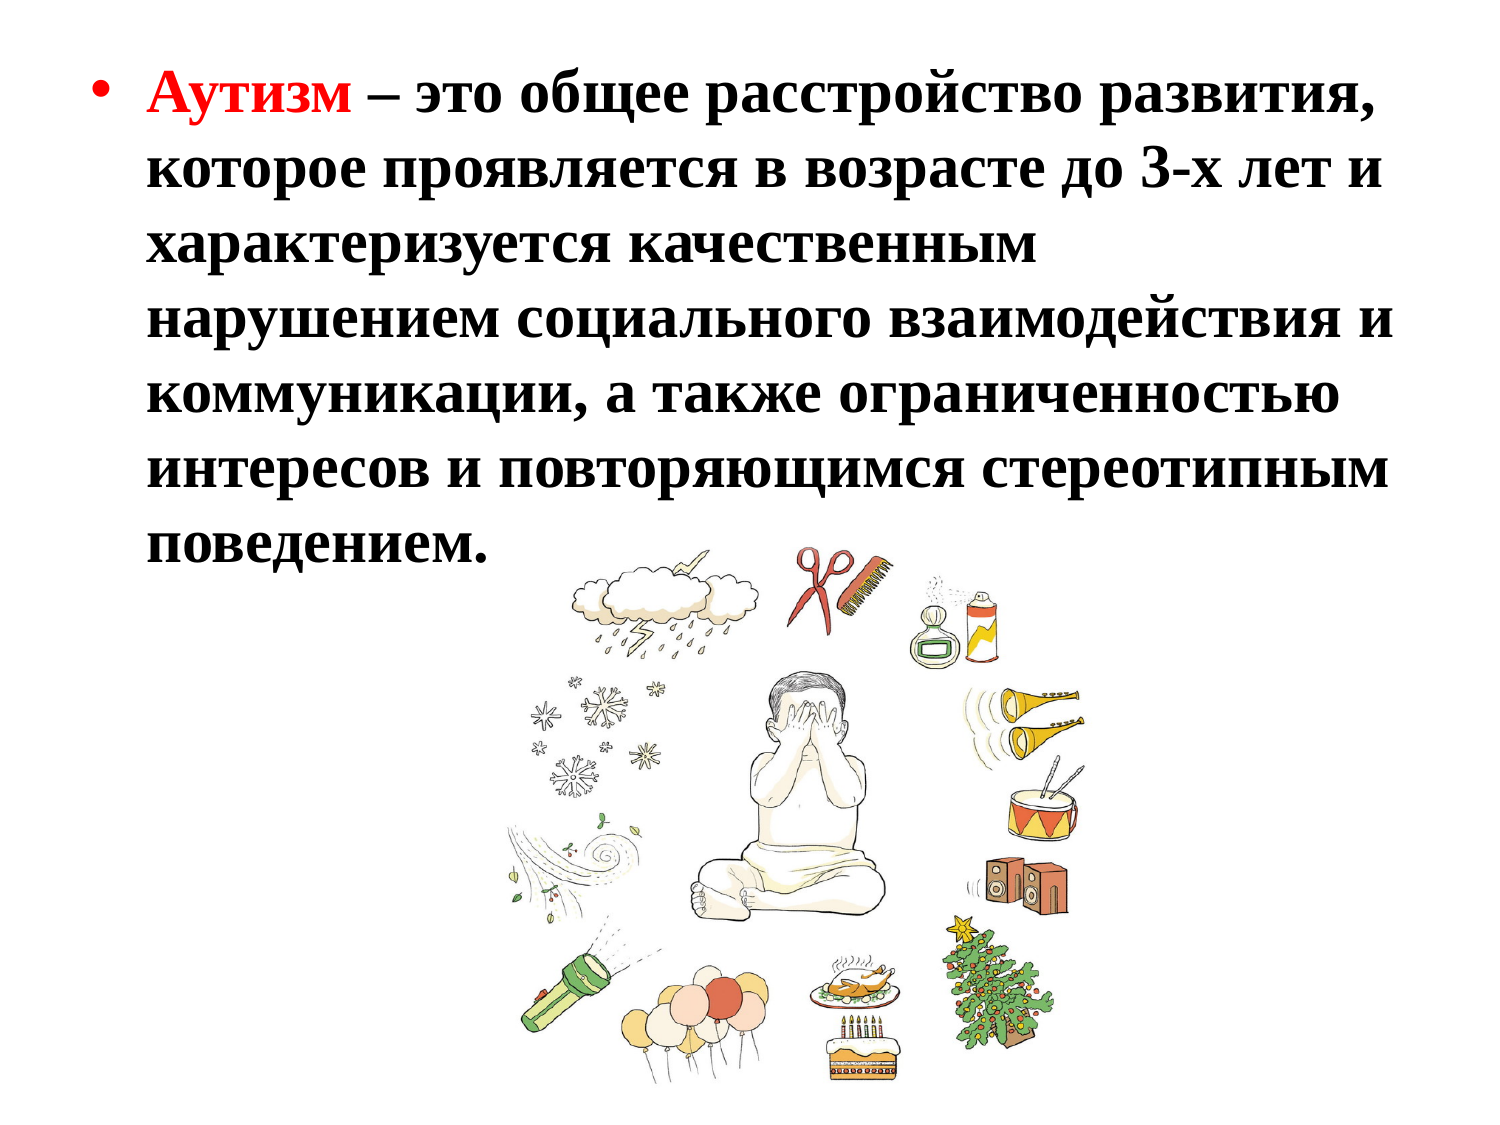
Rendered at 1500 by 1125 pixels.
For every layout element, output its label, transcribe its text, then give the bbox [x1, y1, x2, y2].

list Аутизм – это общее расстройство развития, которое проявляется в возрасте до 3-х лет и характеризуется качественным нарушением социального взаимодействия и коммуникации, а также ограниченностью интересов и повторяющимся стереотипным поведением. [75, 42, 1425, 1005]
picture [478, 526, 1152, 1107]
